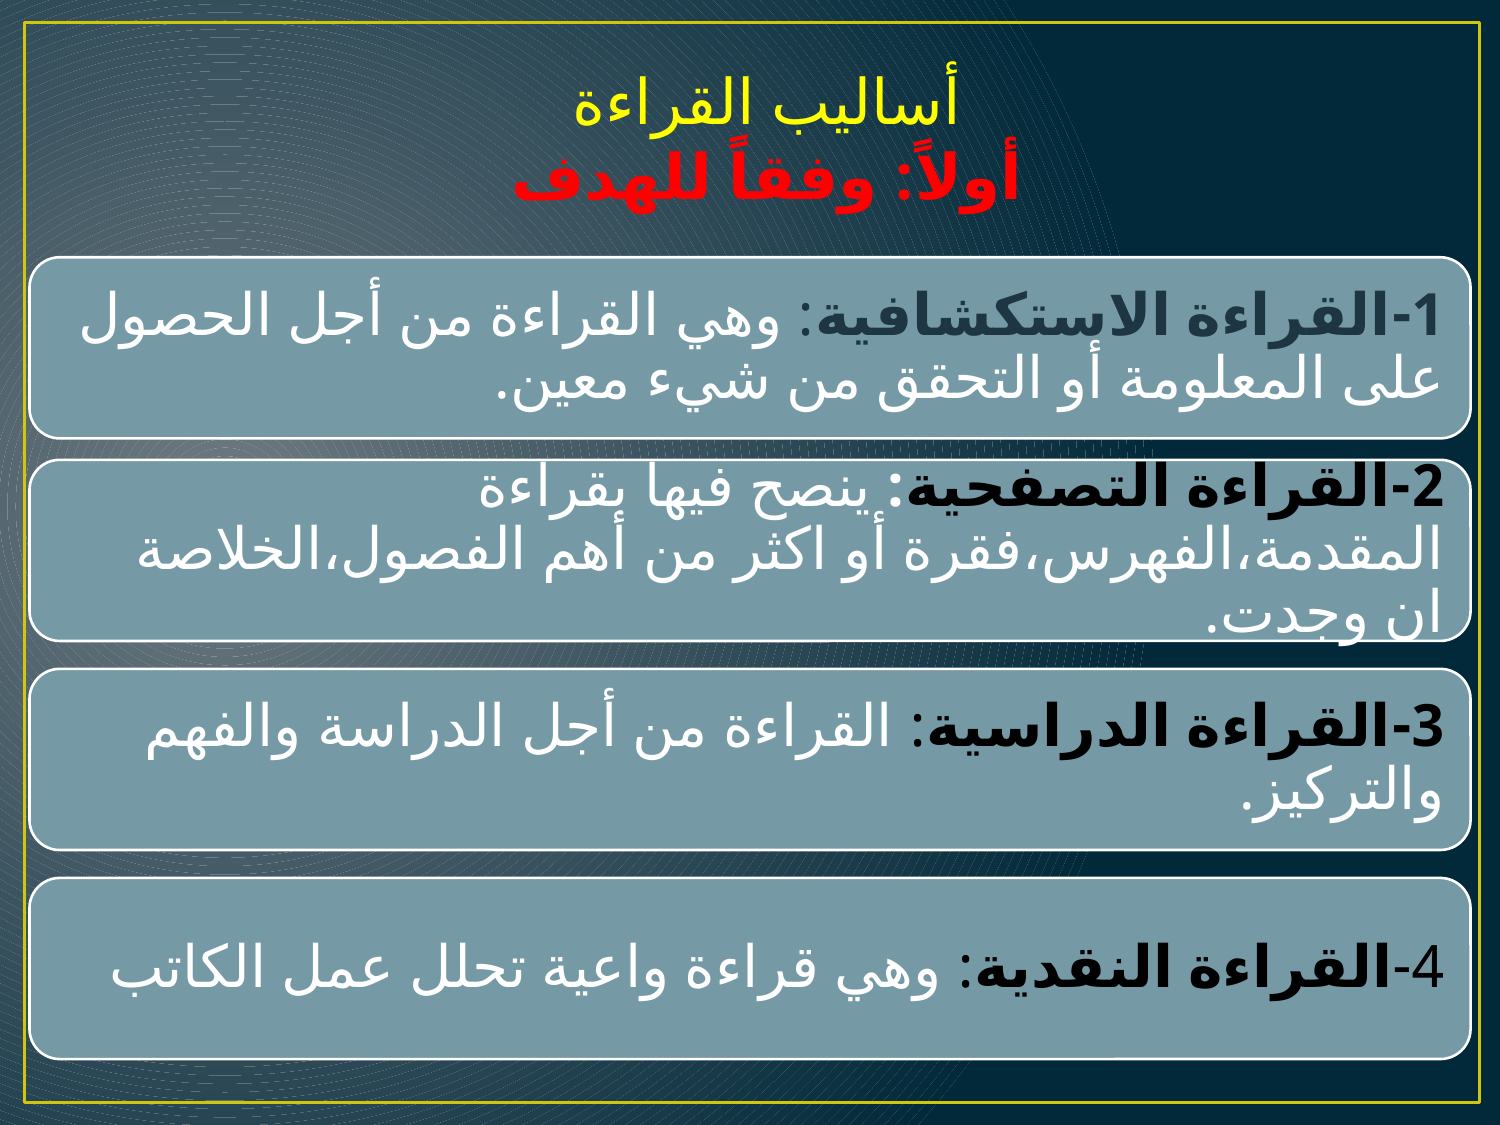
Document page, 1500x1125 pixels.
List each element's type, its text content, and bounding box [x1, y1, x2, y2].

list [29, 247, 1471, 1063]
title أساليب القراءة أولاً: وفقاً للهدف [75, 52, 1459, 220]
picture [1081, 241, 1090, 247]
picture [917, 1068, 932, 1076]
